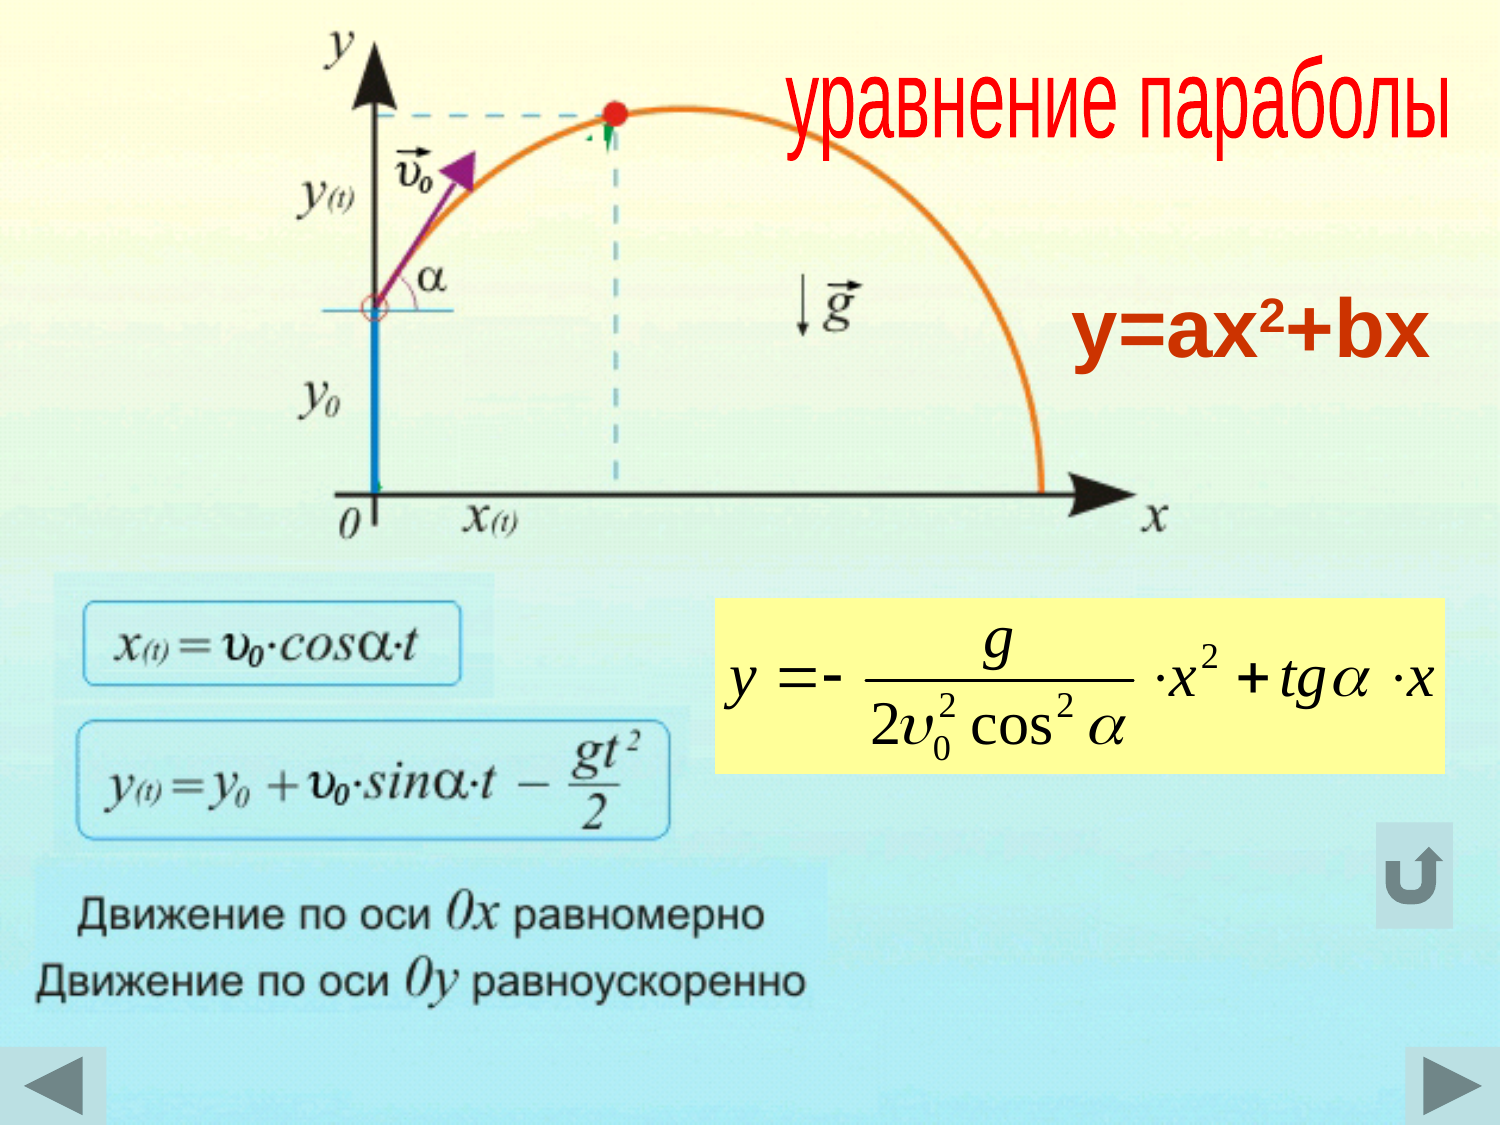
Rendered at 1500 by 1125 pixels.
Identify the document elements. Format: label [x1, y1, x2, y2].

text_box [714, 597, 1446, 775]
picture [0, 0, 1500, 1125]
